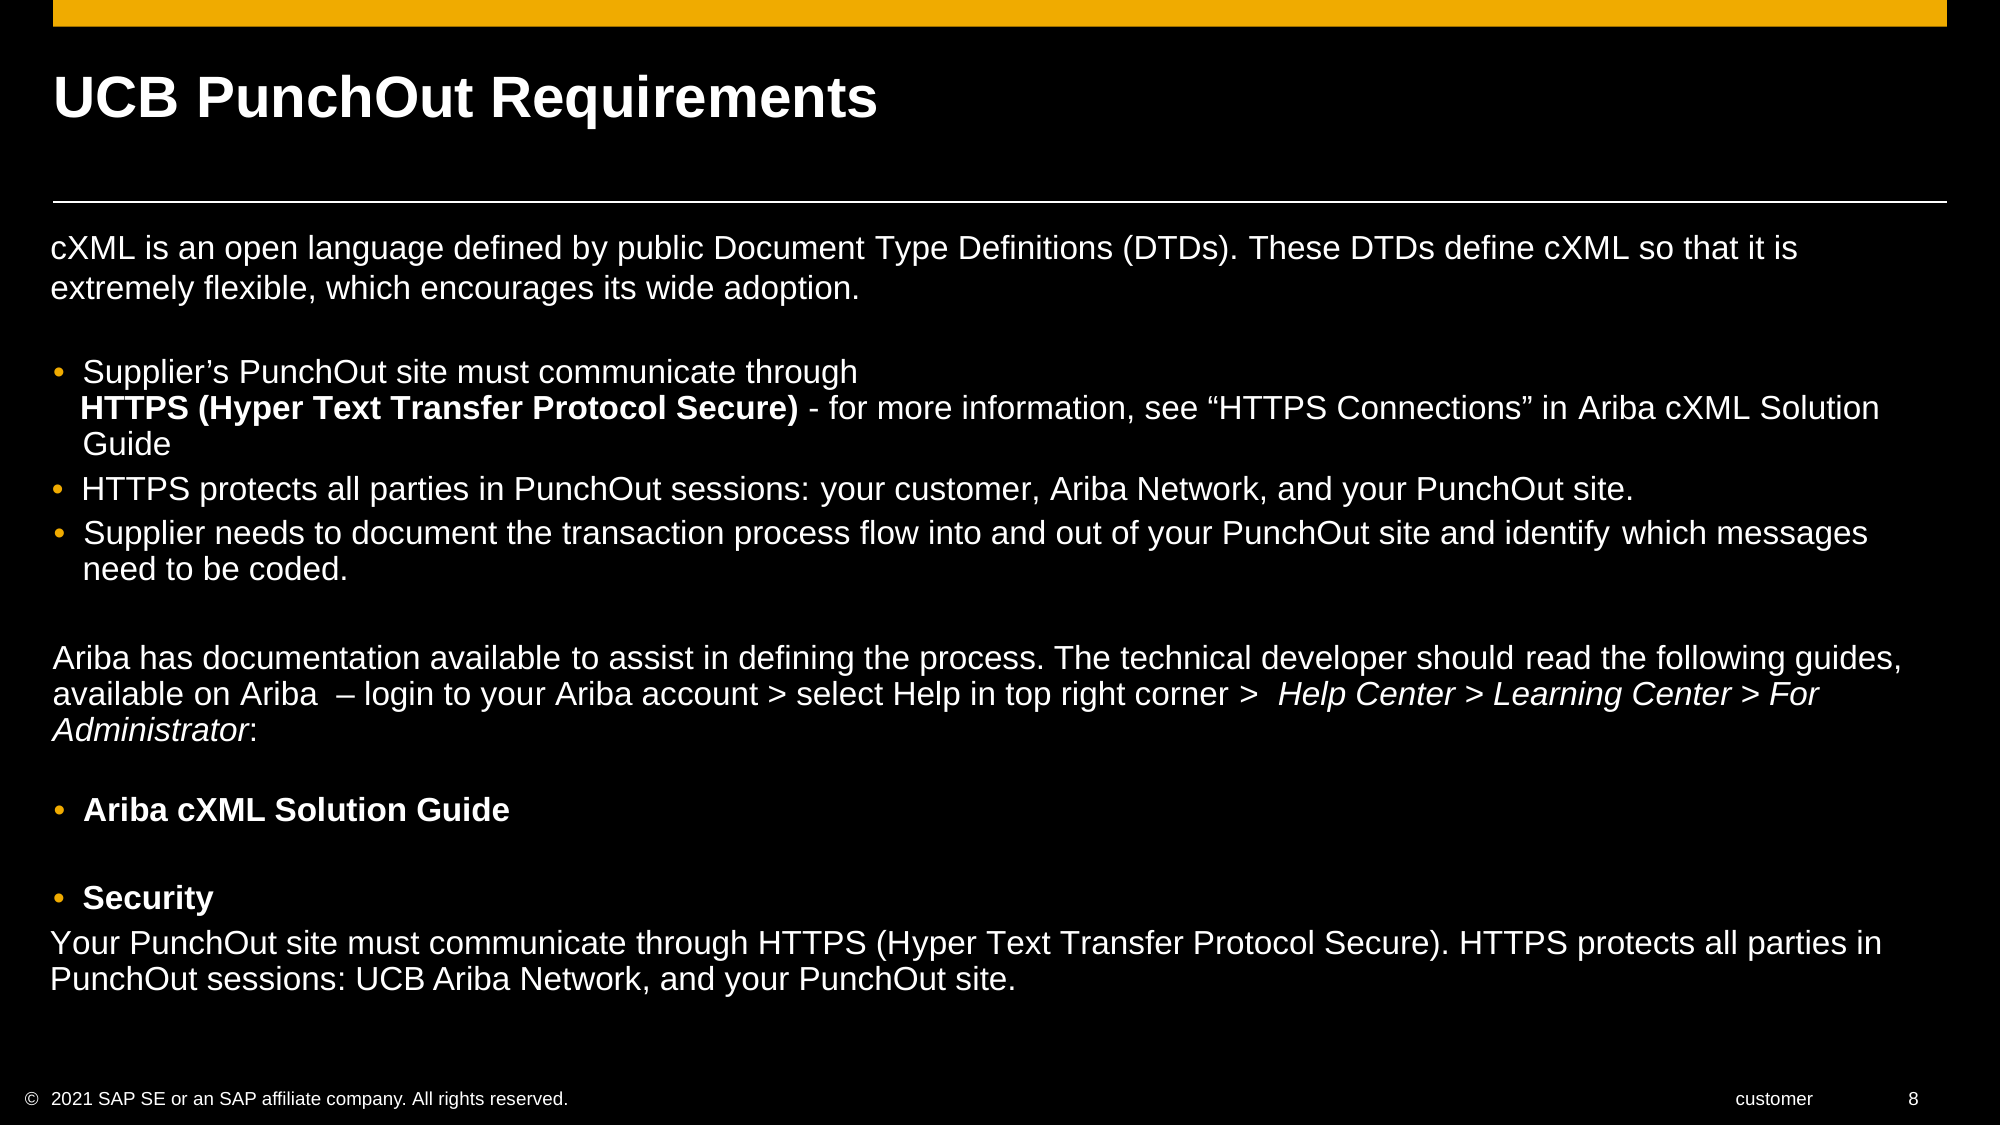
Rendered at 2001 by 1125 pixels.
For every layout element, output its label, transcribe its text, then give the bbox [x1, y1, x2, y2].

text_box cXML is an open language defined by public Document Type Definitions (DTDs). These DTDs define cXML so that it is extremely flexible, which encourages its wide adoption. [50, 226, 1799, 307]
text_box [52, 0, 1948, 27]
text_box Guide [82, 422, 172, 463]
text_box •HTTPS protects all parties in PunchOut sessions: your customer, Ariba Network, and your PunchOut site. [51, 466, 1635, 507]
text_box need to be coded. [82, 547, 350, 588]
text_box •Supplier needs to document the transaction process flow into and out of your PunchOut site and identify which messages [53, 511, 1869, 552]
text_box © 2021 SAP SE or an SAP affiliate company. All rights reserved. customer 8 [24, 1087, 1975, 1110]
text_box Ariba has documentation available to assist in defining the process. The technical developer should read the following guides, available on Ariba–login to your Ariba account > select Help in top right corner >Help Center > Learning Center > For Administrator: [52, 635, 1903, 748]
text_box •Ariba cXML Solution Guide [53, 788, 511, 829]
text_box UCBPunchOut Requirements [53, 59, 880, 130]
text_box •Security [53, 876, 215, 917]
text_box •Supplier’s PunchOut site must communicate through [53, 350, 860, 391]
text_box [0, 0, 2000, 1125]
text_box HTTPS (Hyper Text Transfer Protocol Secure)-for more information, see “HTTPS Connections” in Ariba cXML Solution [80, 386, 1881, 427]
text_box Your PunchOut site must communicate through HTTPS (Hyper Text Transfer Protocol Secure). HTTPS protects all parties in PunchOut sessions:UCBAriba Network, and your PunchOut site. [49, 921, 1884, 998]
